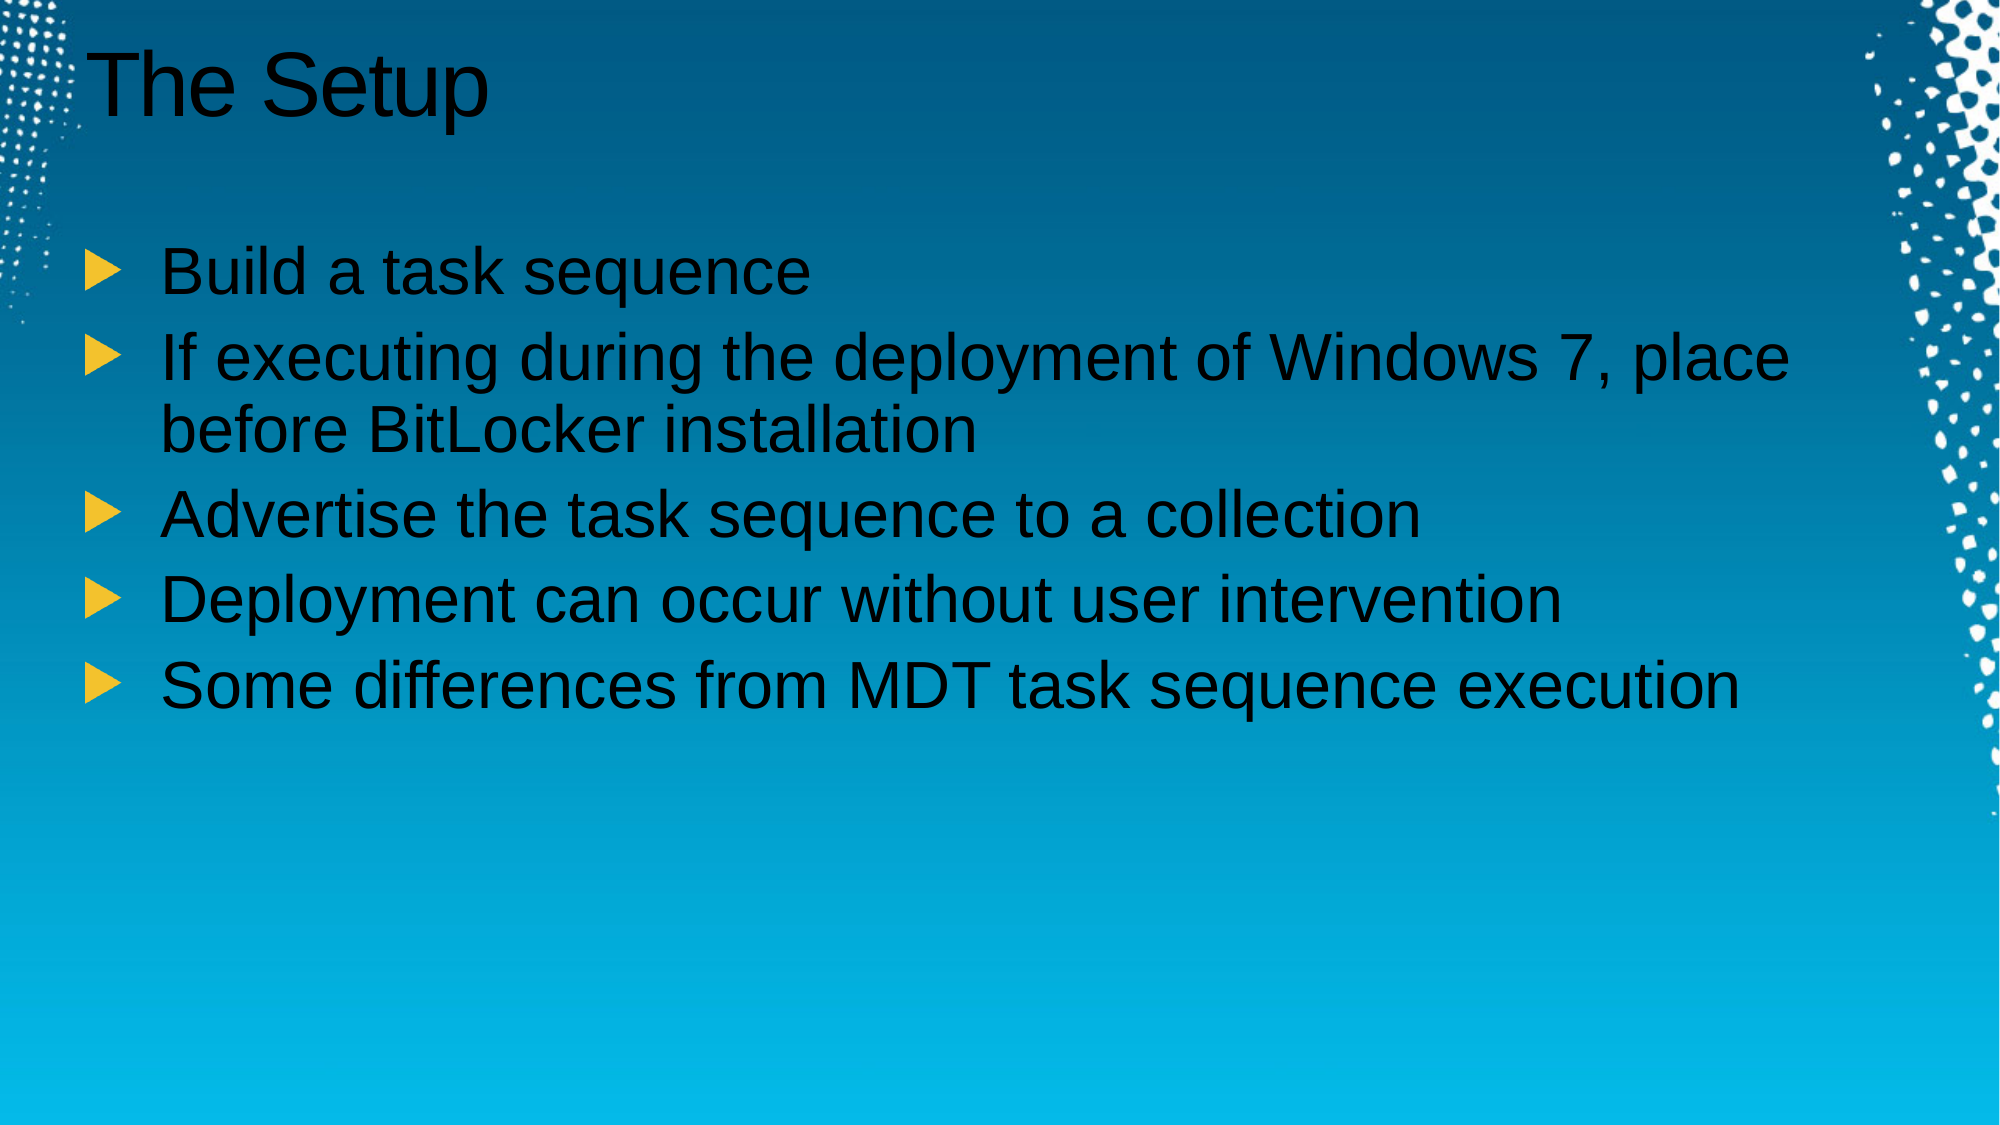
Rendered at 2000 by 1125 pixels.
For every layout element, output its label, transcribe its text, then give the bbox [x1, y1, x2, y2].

picture [86, 492, 119, 531]
picture [55, 62, 62, 69]
picture [1968, 481, 1978, 492]
picture [1950, 359, 1960, 366]
picture [1930, 291, 1941, 297]
picture [1914, 308, 1929, 326]
picture [1928, 399, 1939, 415]
picture [1942, 465, 1958, 483]
picture [1992, 438, 2000, 448]
picture [18, 13, 26, 19]
picture [54, 76, 60, 83]
picture [1946, 525, 1956, 533]
picture [1925, 87, 1941, 99]
picture [10, 69, 17, 78]
title The Setup [85, 37, 1914, 138]
picture [1991, 747, 2000, 765]
picture [1982, 714, 1993, 729]
picture [41, 59, 48, 67]
picture [1980, 460, 1987, 469]
picture [24, 72, 32, 79]
picture [1963, 278, 1976, 291]
picture [1988, 547, 2000, 561]
picture [1892, 212, 1902, 216]
picture [1963, 335, 1972, 344]
picture [1955, 557, 1965, 573]
picture [1938, 122, 1950, 133]
picture [1935, 0, 2000, 306]
picture [28, 42, 36, 53]
picture [0, 155, 5, 163]
picture [6, 97, 12, 105]
picture [26, 57, 34, 68]
picture [56, 47, 64, 55]
picture [13, 41, 25, 49]
picture [0, 40, 9, 45]
picture [1963, 535, 1977, 550]
picture [1898, 188, 1912, 198]
picture [1929, 27, 1945, 45]
picture [17, 129, 23, 136]
picture [43, 42, 49, 53]
picture [86, 663, 119, 702]
picture [1953, 301, 1962, 312]
picture [1991, 637, 2000, 652]
picture [1995, 582, 2000, 595]
picture [1935, 379, 1948, 391]
picture [1915, 109, 1924, 119]
picture [1942, 269, 1953, 276]
picture [1970, 426, 1980, 436]
picture [3, 10, 11, 18]
picture [1921, 0, 1934, 8]
picture [1984, 349, 1992, 357]
picture [31, 131, 37, 138]
picture [1994, 382, 2000, 391]
picture [11, 55, 21, 64]
picture [1920, 257, 1932, 264]
picture [1963, 589, 1976, 607]
picture [30, 14, 40, 23]
picture [1990, 492, 2000, 505]
picture [1979, 657, 1995, 676]
picture [1935, 177, 1945, 189]
picture [1955, 246, 1965, 256]
picture [1978, 517, 1987, 527]
picture [1973, 368, 1982, 380]
picture [16, 143, 21, 151]
picture [33, 88, 42, 97]
picture [1926, 344, 1939, 358]
picture [18, 0, 29, 6]
picture [29, 27, 38, 38]
picture [1945, 213, 1955, 220]
picture [1972, 312, 1985, 322]
picture [86, 578, 119, 617]
picture [1988, 691, 2000, 709]
picture [33, 0, 42, 10]
picture [1919, 367, 1930, 378]
picture [58, 32, 66, 41]
picture [1935, 431, 1946, 449]
picture [38, 74, 47, 80]
picture [86, 335, 119, 374]
picture [16, 22, 23, 34]
picture [1952, 502, 1967, 516]
picture [86, 250, 119, 289]
picture [1981, 604, 2000, 620]
picture [1960, 392, 1970, 403]
picture [1993, 321, 2000, 339]
picture [1958, 445, 1968, 460]
picture [1914, 164, 1923, 177]
picture [1972, 570, 1986, 583]
picture [1922, 200, 1934, 207]
picture [1889, 152, 1901, 166]
picture [33, 116, 40, 124]
picture [9, 84, 15, 91]
list Build a task sequence If executing during the deployment of Windows 7, place before BitLocker installation Advertise the task sequence to a collection Deployment can occur without user intervention Some differences from MDT task sequence execution [85, 237, 1914, 739]
picture [1932, 235, 1943, 241]
picture [1941, 324, 1952, 332]
picture [1911, 223, 1918, 230]
picture [1974, 683, 1985, 694]
picture [1914, 274, 1920, 291]
picture [47, 0, 57, 10]
picture [1957, 187, 1971, 200]
picture [42, 31, 53, 39]
picture [1983, 404, 1992, 414]
picture [1948, 413, 1958, 424]
picture [1969, 625, 1985, 642]
picture [1946, 155, 1961, 167]
picture [1925, 141, 1935, 155]
picture [0, 24, 9, 33]
picture [34, 101, 43, 111]
picture [45, 16, 55, 24]
